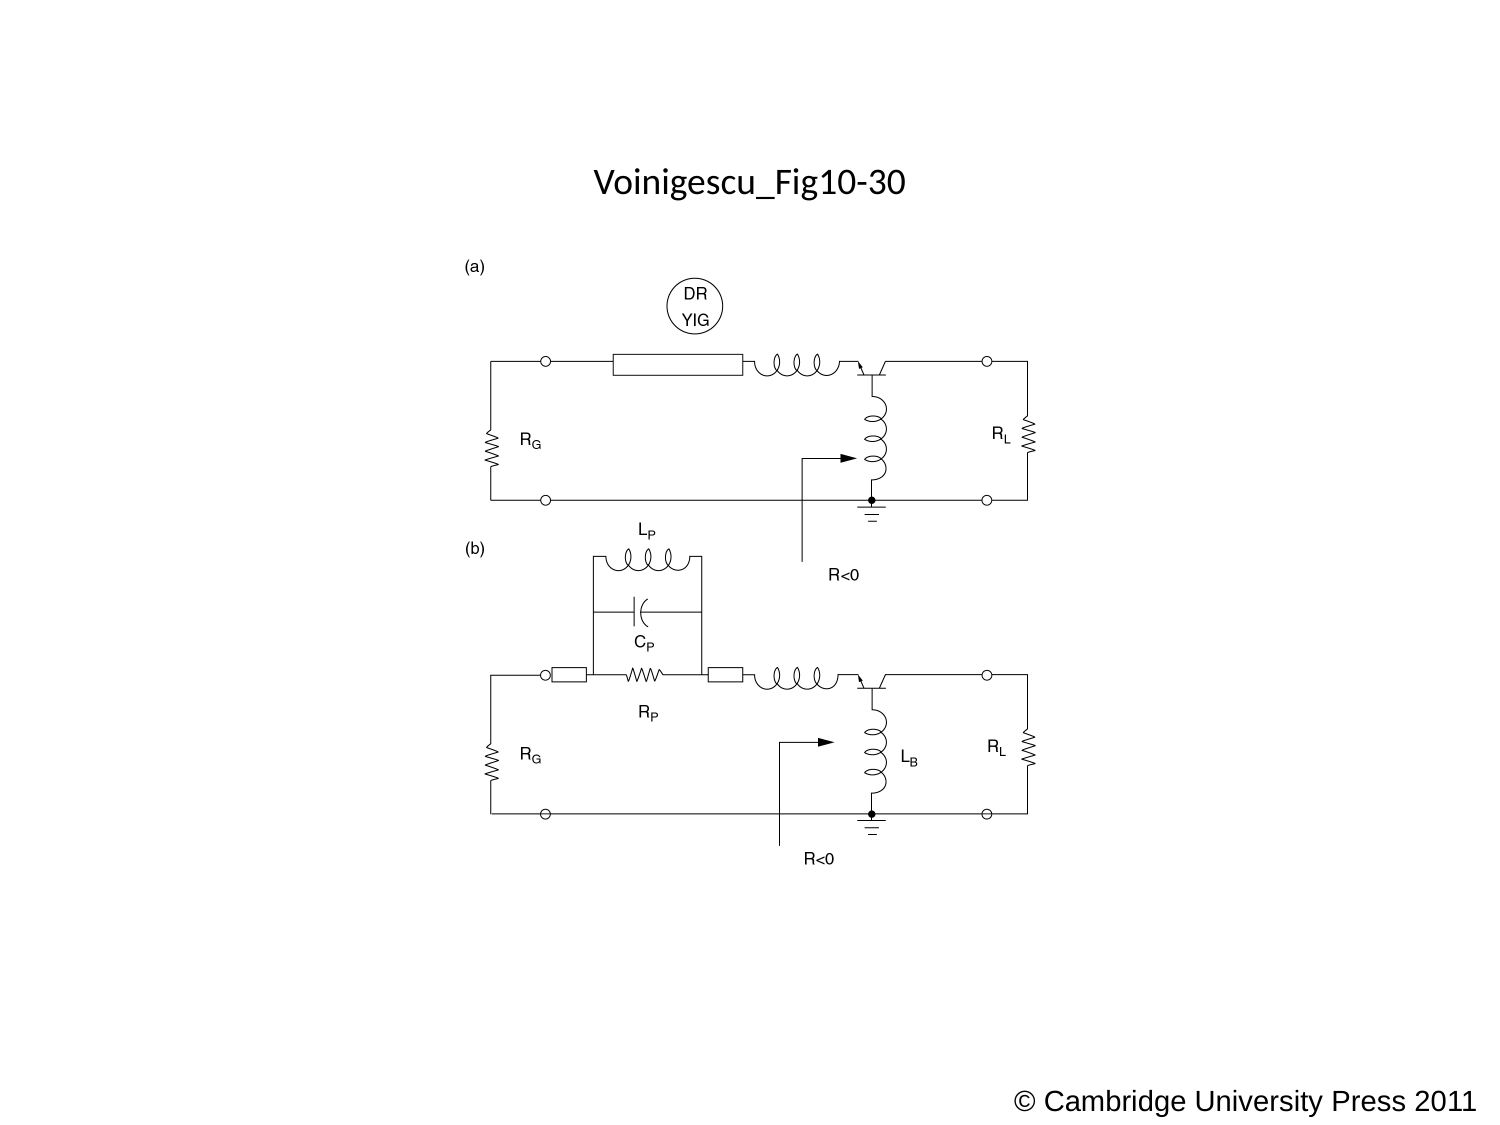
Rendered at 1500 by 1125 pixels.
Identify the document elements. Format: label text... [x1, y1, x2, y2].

text_box © Cambridge University Press 2011 [907, 1074, 1493, 1125]
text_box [464, 149, 1036, 868]
